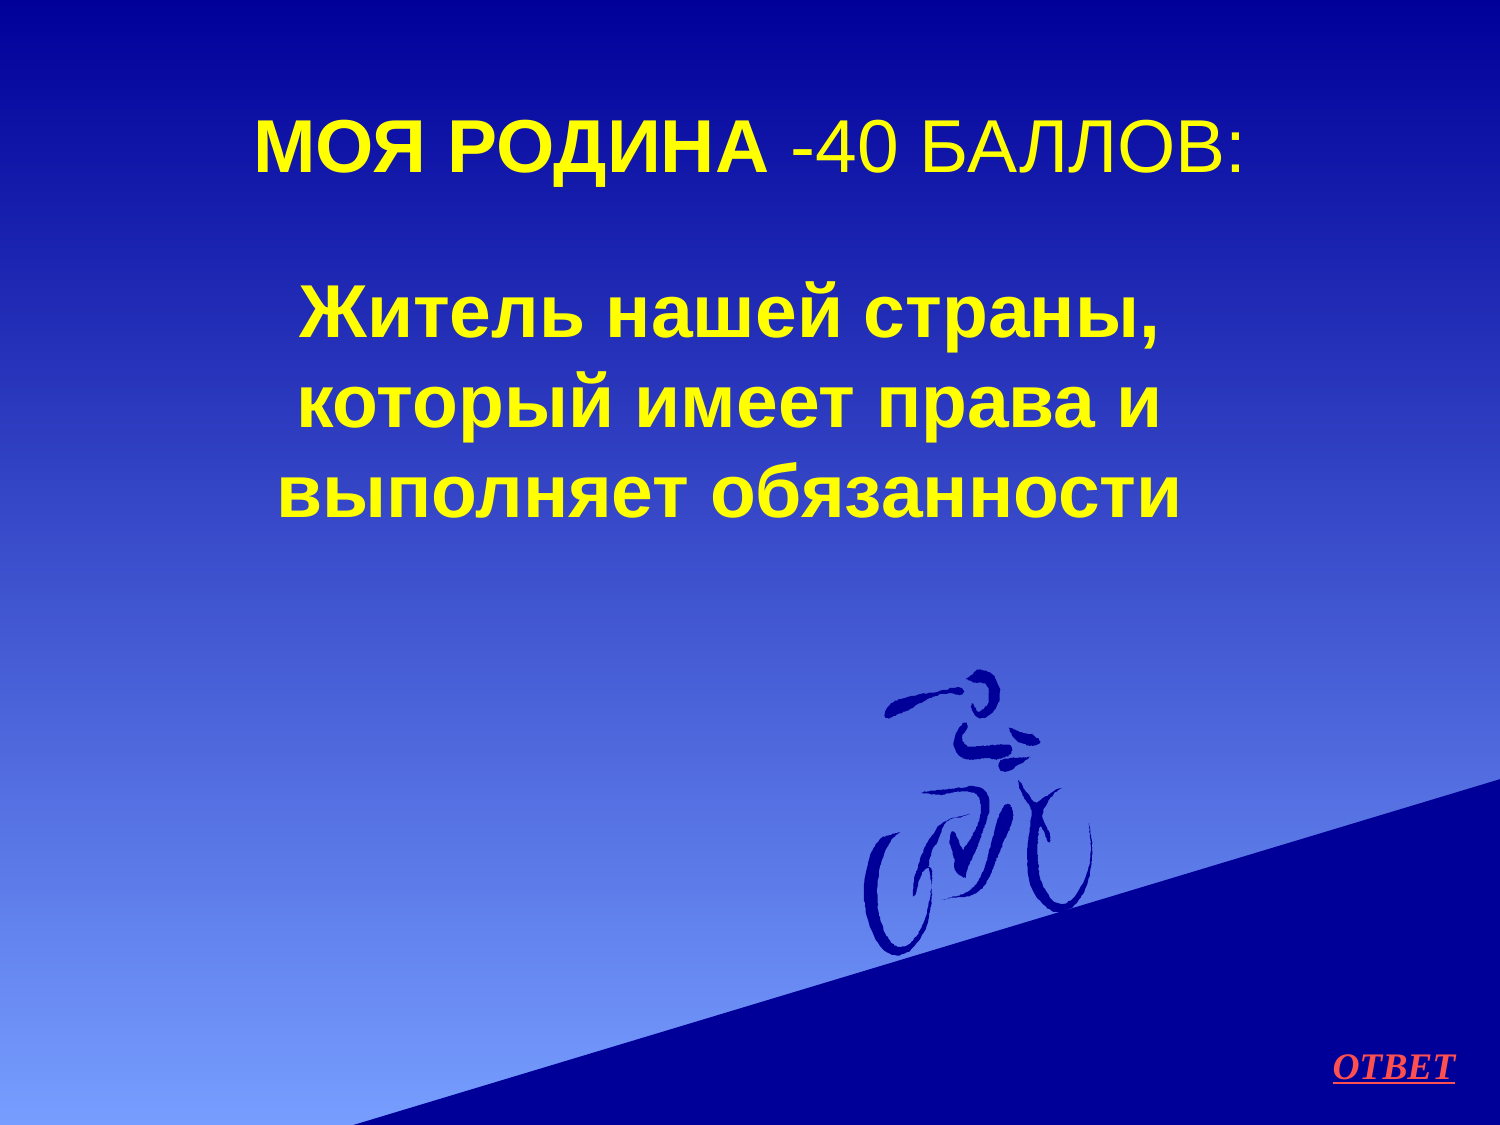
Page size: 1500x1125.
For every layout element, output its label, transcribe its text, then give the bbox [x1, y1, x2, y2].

title моя родина -40 баллов: [74, 44, 1426, 233]
list Житель нашей страны, который имеет права и выполняет обязанности [88, 255, 1315, 999]
text_box ОТВЕТ [1317, 1034, 1471, 1095]
